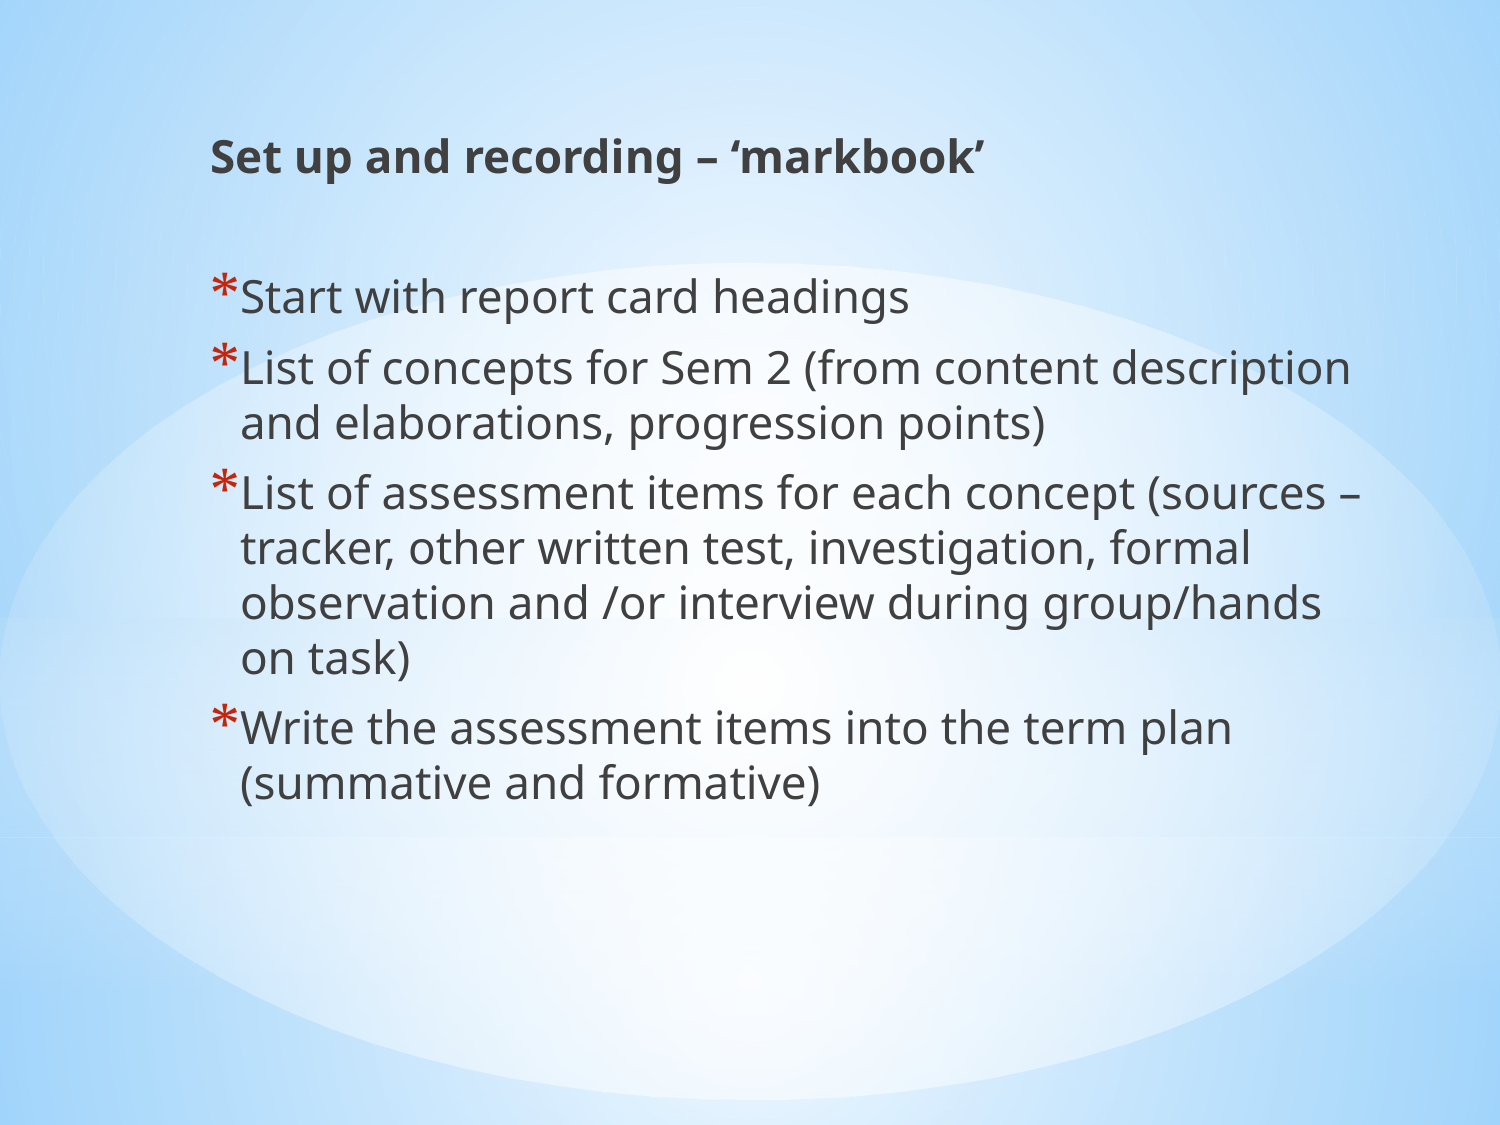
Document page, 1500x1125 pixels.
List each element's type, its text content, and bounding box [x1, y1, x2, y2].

list Set up and recording – ‘markbook’ Start with report card headings List of concepts for Sem 2 (from content description and elaborations, progression points) List of assessment items for each concept (sources – tracker, other written test, investigation, formal observation and /or interview during group/hands on task) Write the assessment items into the term plan (summative and formative) [187, 120, 1400, 988]
